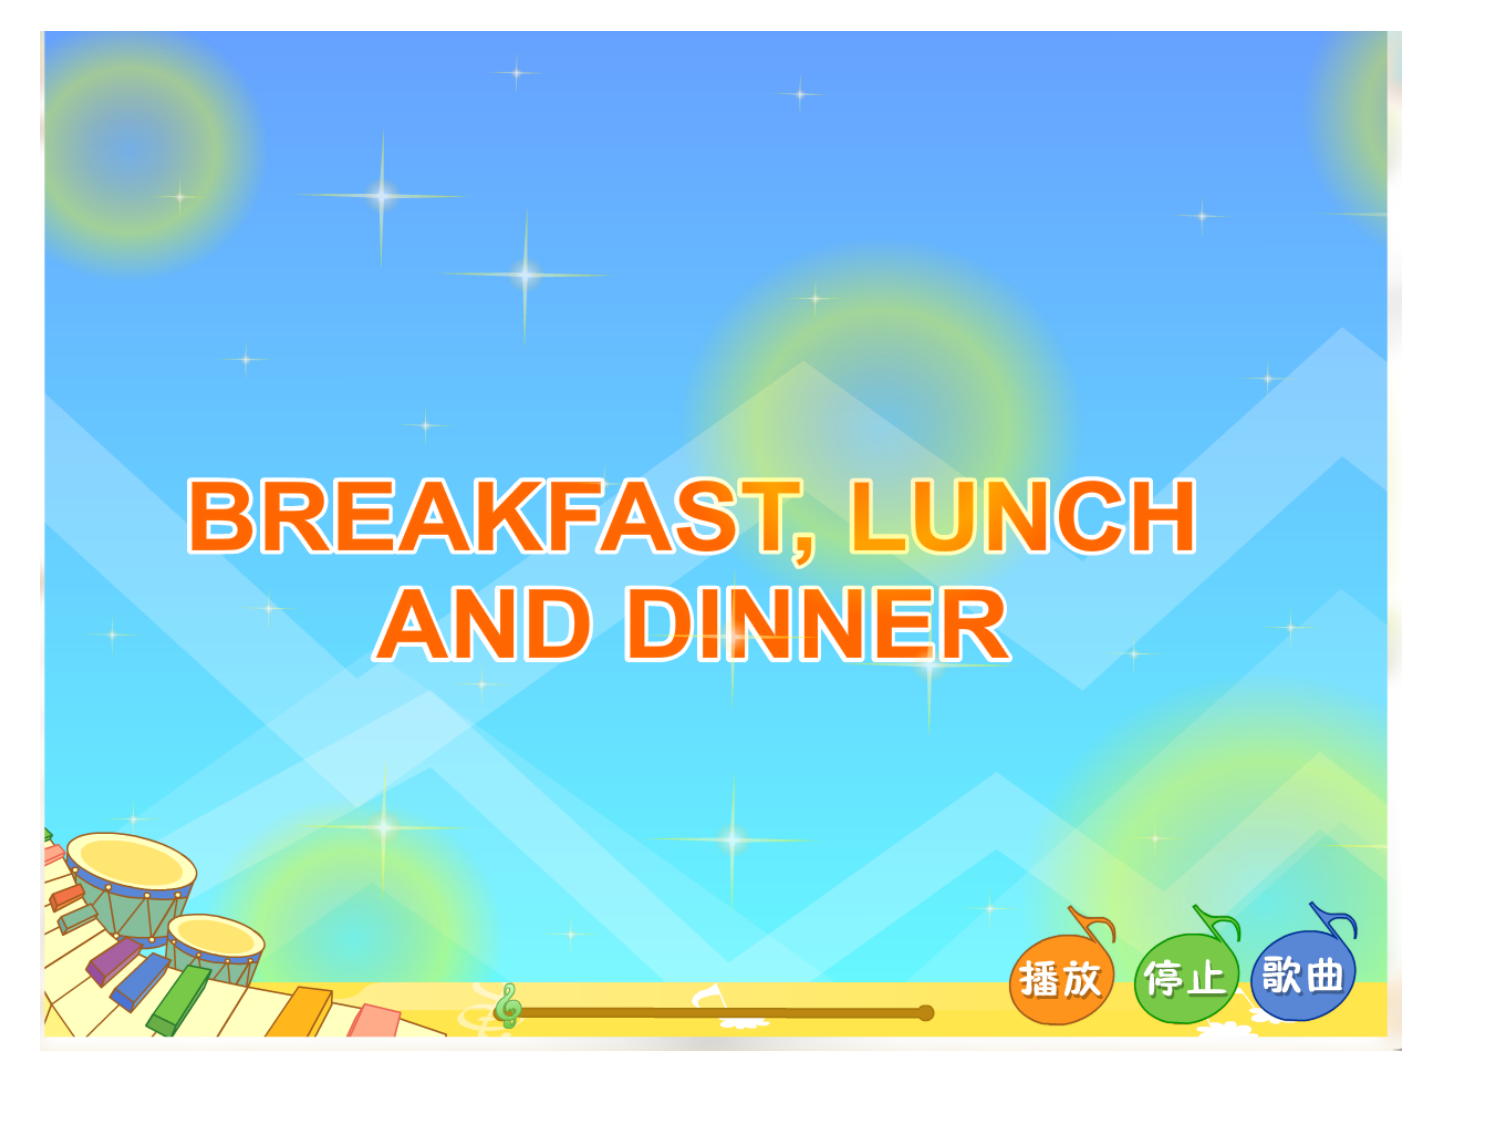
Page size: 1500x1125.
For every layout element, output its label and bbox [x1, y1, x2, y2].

picture [40, 31, 1403, 1051]
